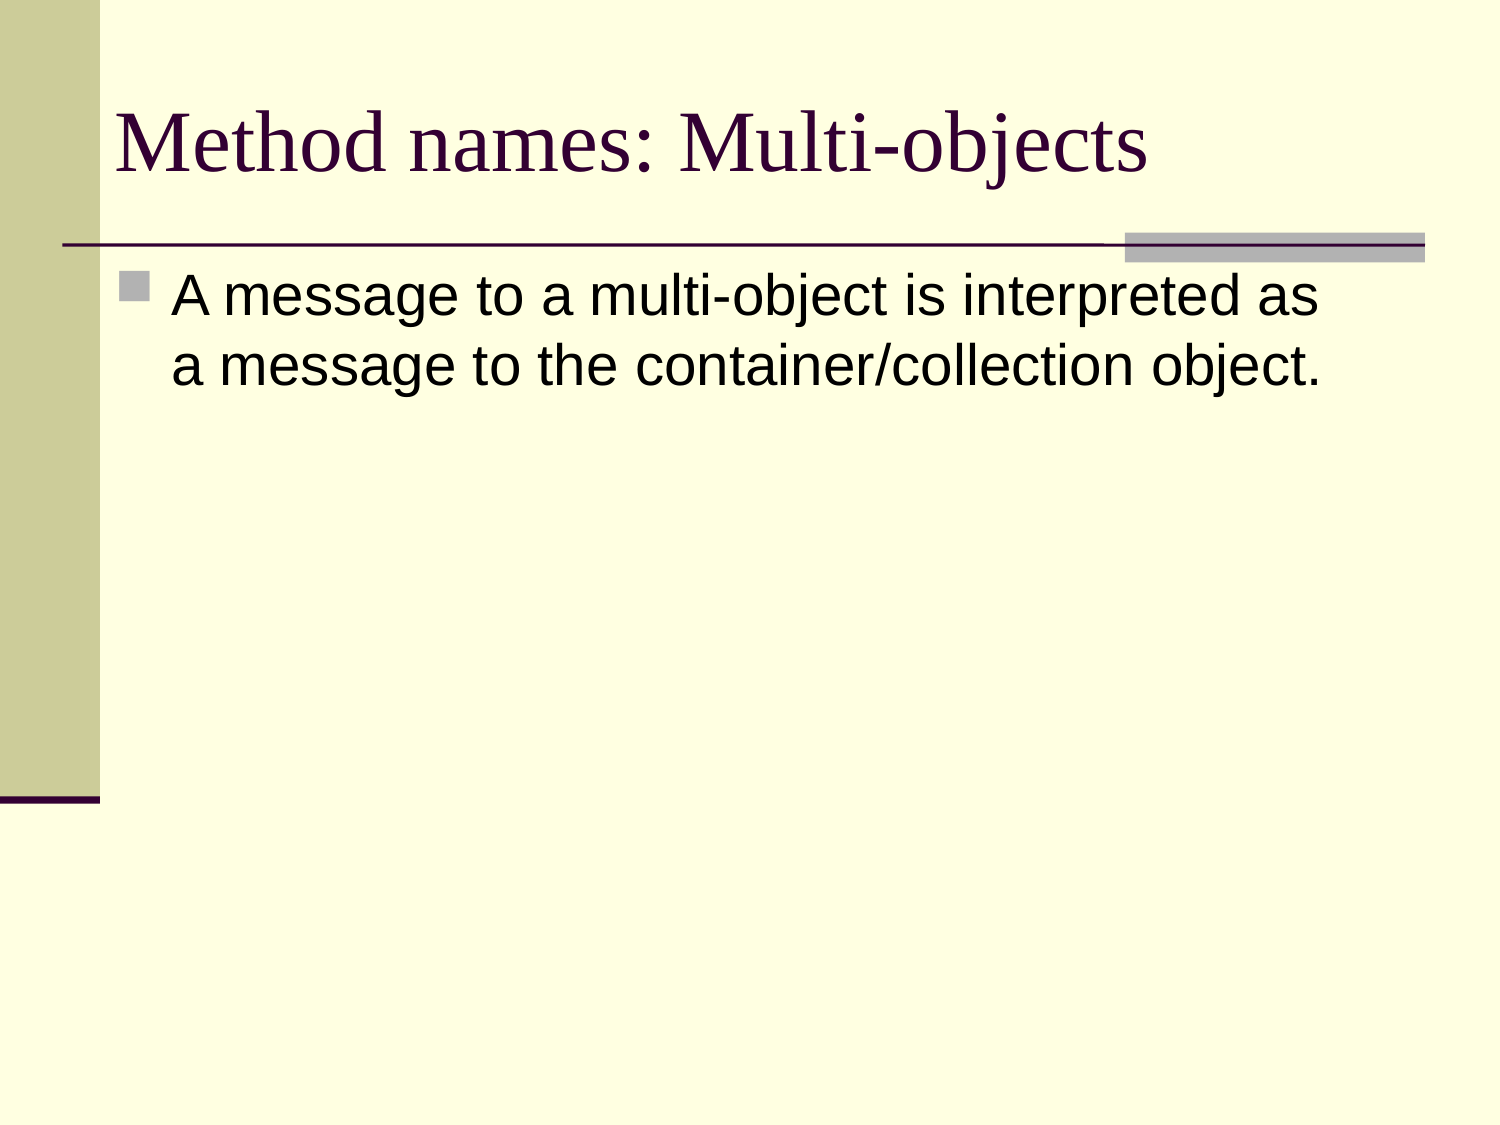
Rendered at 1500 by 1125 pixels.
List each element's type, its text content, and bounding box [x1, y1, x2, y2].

title Method names: Multi-objects [99, 37, 1426, 236]
list A message to a multi-object is interpreted as a message to the container/collection object. [99, 249, 1376, 994]
